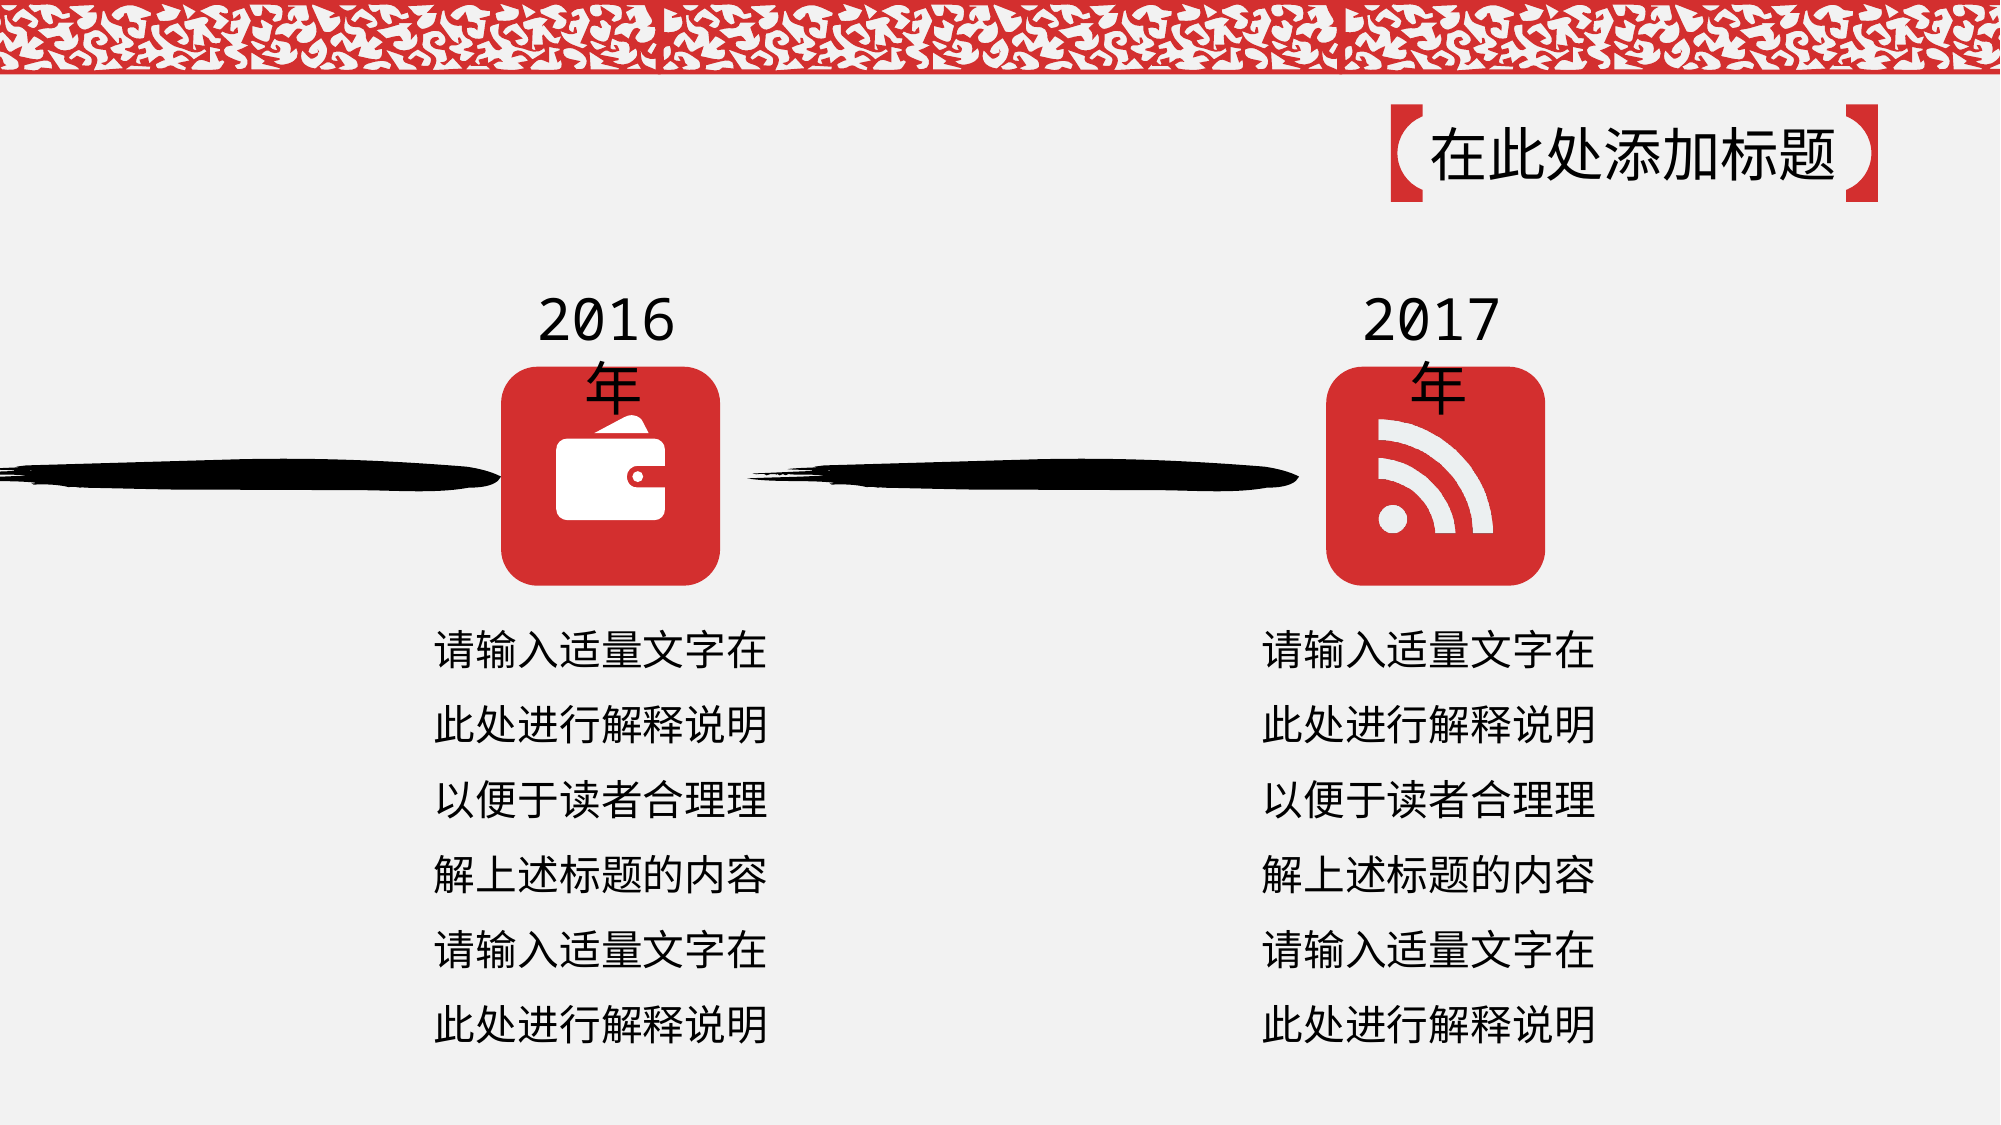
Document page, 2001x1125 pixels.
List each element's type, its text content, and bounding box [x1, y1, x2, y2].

picture [1370, 411, 1501, 541]
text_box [1390, 104, 1886, 202]
text_box 2017年 [1326, 274, 1551, 430]
text_box [1325, 395, 1547, 587]
text_box [747, 458, 1300, 492]
text_box [594, 415, 649, 434]
text_box 请输入适量文字在此处进行解释说明以便于读者合理理解上述标题的内容 请输入适量文字在此处进行解释说明 [419, 591, 802, 1057]
text_box [556, 438, 665, 521]
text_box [0, 0, 2000, 75]
text_box [500, 395, 722, 587]
text_box 请输入适量文字在此处进行解释说明以便于读者合理理解上述标题的内容 请输入适量文字在此处进行解释说明 [1246, 591, 1630, 1057]
text_box [0, 458, 502, 492]
text_box 2016年 [501, 274, 726, 430]
